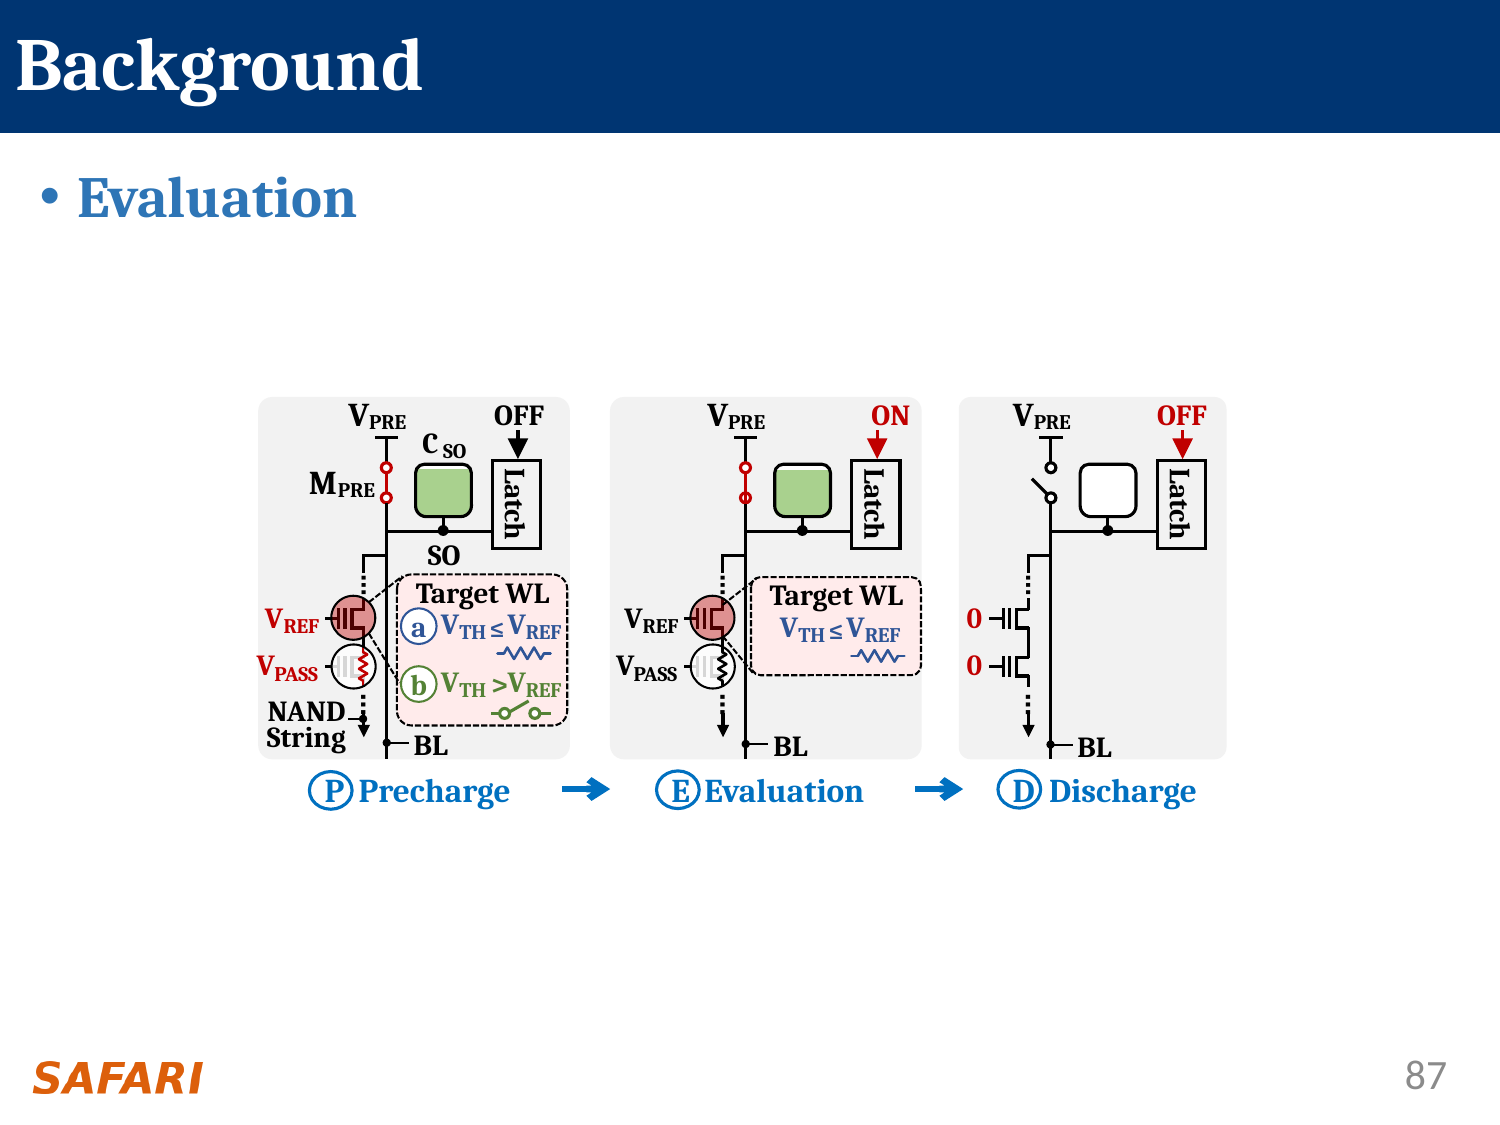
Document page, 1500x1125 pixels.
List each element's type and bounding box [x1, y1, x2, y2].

picture [31, 1052, 209, 1104]
list [24, 159, 1476, 858]
text_box [235, 388, 1258, 810]
title [0, 0, 1500, 133]
